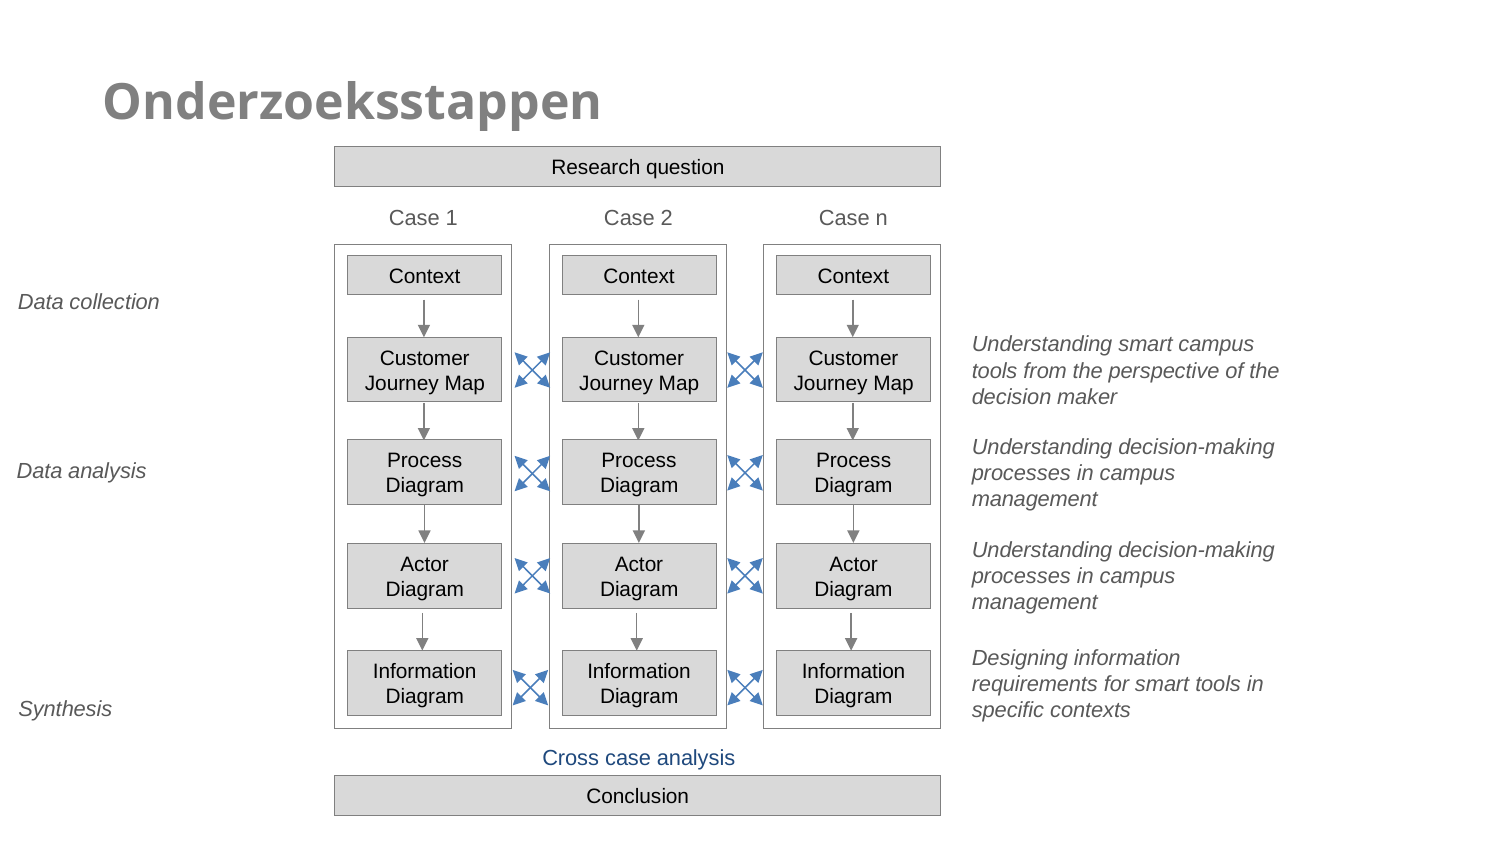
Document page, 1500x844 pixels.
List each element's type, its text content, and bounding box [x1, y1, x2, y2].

text_box Understanding decision-making processes in campus management [957, 425, 1317, 519]
text_box Process Diagram [347, 439, 502, 505]
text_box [514, 455, 551, 492]
text_box Cross case analysis [501, 735, 777, 775]
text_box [727, 352, 763, 388]
text_box Context [562, 255, 717, 295]
text_box Research question [334, 146, 941, 187]
text_box Synthesis [3, 687, 364, 729]
text_box Understanding smart campus tools from the perspective of the decision maker [957, 322, 1317, 417]
text_box Information Diagram [776, 650, 931, 716]
text_box Information Diagram [562, 650, 717, 716]
text_box Understanding decision-making processes in campus management [957, 528, 1317, 622]
text_box Onderzoeksstappen [88, 62, 1447, 137]
text_box Data analysis [1, 449, 362, 491]
text_box Case n [764, 196, 942, 238]
text_box Actor Diagram [776, 543, 931, 609]
text_box [549, 244, 727, 729]
text_box Process Diagram [776, 439, 931, 505]
text_box Designing information requirements for smart tools in specific contexts [957, 636, 1317, 730]
text_box Data collection [3, 280, 363, 322]
text_box Process Diagram [562, 439, 717, 505]
text_box Context [776, 255, 931, 295]
text_box [763, 244, 941, 729]
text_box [727, 669, 763, 706]
text_box Information Diagram [347, 650, 502, 716]
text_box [514, 352, 551, 388]
text_box Context [347, 255, 502, 295]
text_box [512, 669, 549, 706]
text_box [514, 557, 551, 594]
text_box [334, 244, 512, 729]
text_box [727, 557, 763, 594]
text_box Actor Diagram [562, 543, 717, 609]
text_box Actor Diagram [347, 543, 502, 609]
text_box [727, 454, 763, 491]
text_box Case 2 [549, 196, 727, 238]
text_box Conclusion [334, 775, 941, 816]
text_box Case 1 [334, 196, 512, 238]
